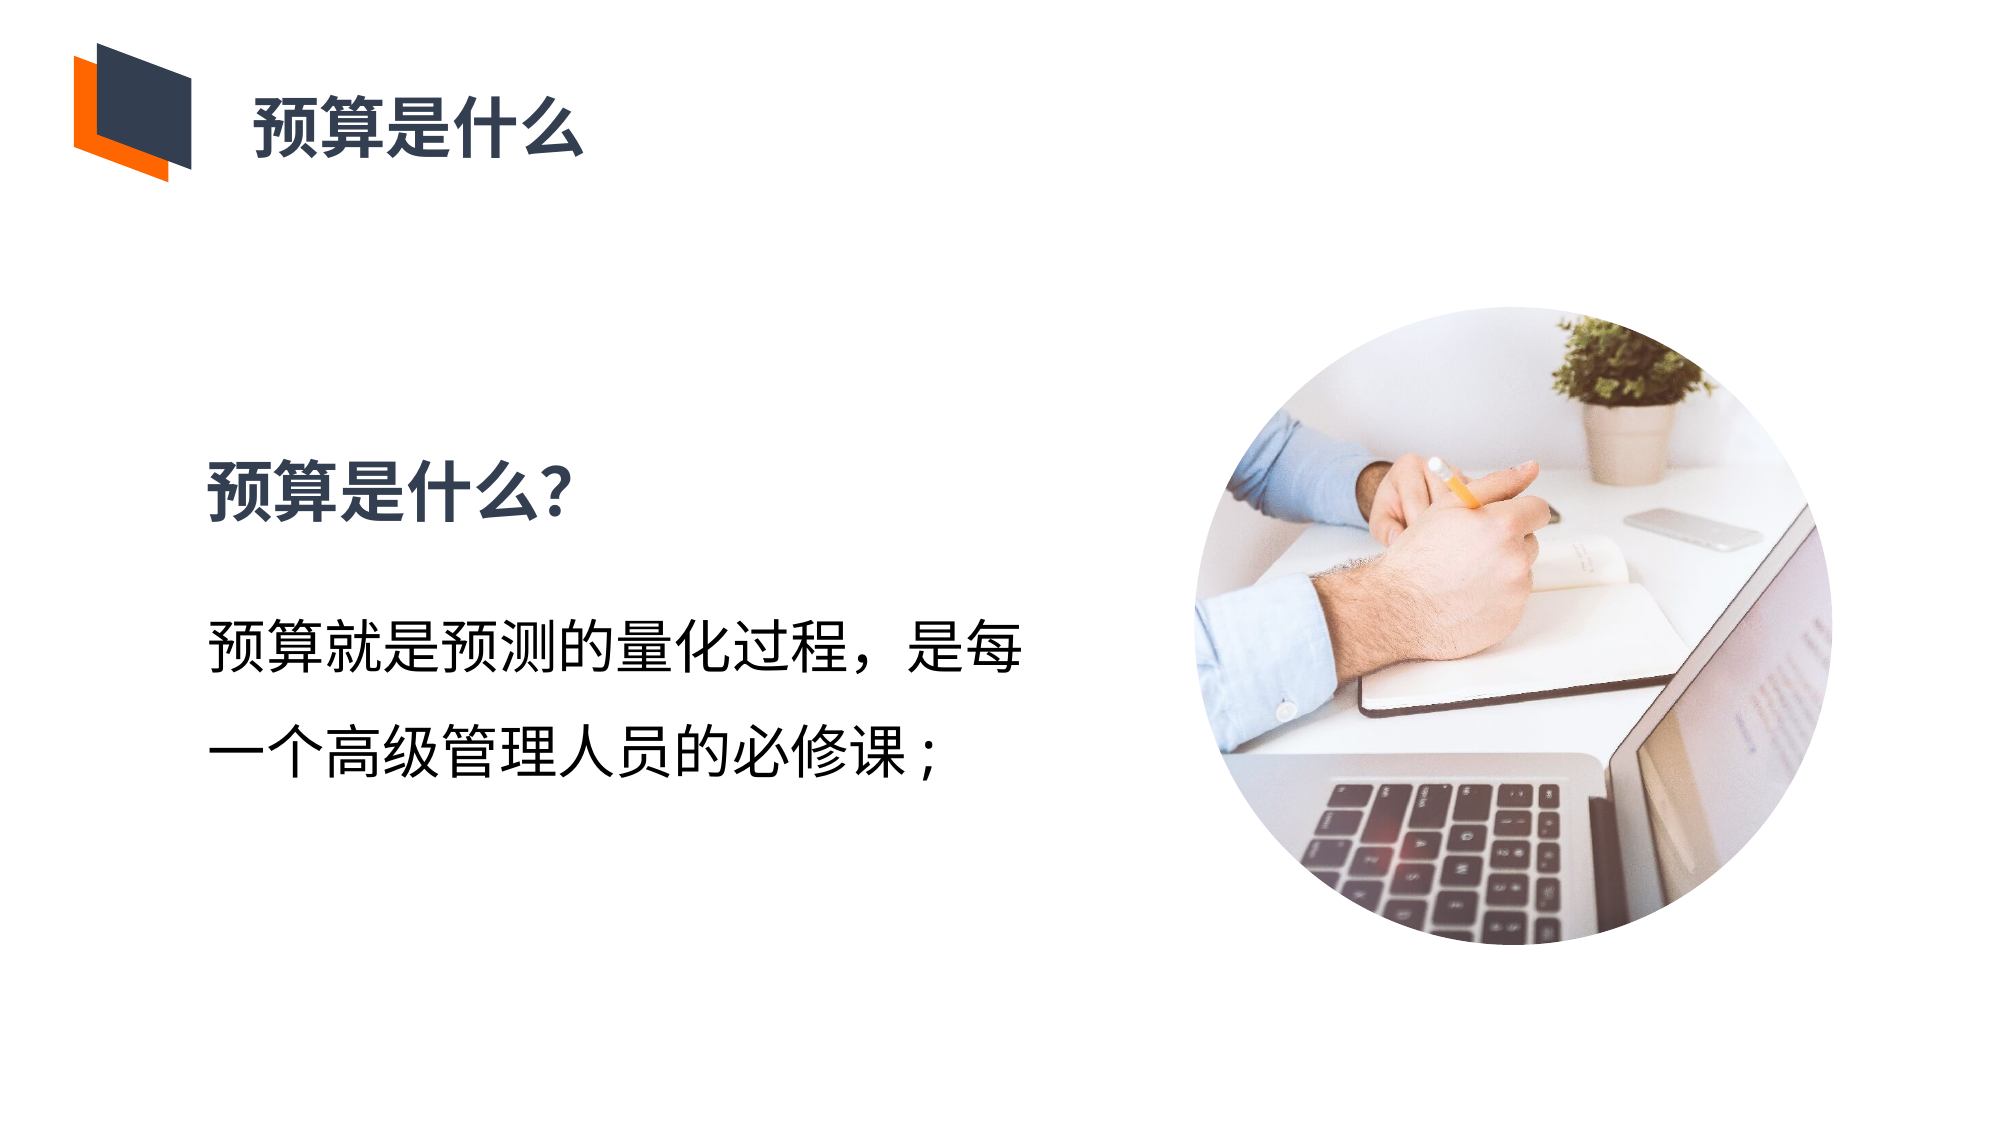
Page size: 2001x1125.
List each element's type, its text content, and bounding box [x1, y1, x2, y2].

picture [1194, 306, 1833, 945]
text_box 预算就是预测的量化过程，是每一个高级管理人员的必修课; [193, 568, 1049, 793]
text_box 预算是什么？ [191, 401, 959, 537]
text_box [73, 42, 192, 183]
text_box 预算是什么 [237, 43, 626, 218]
